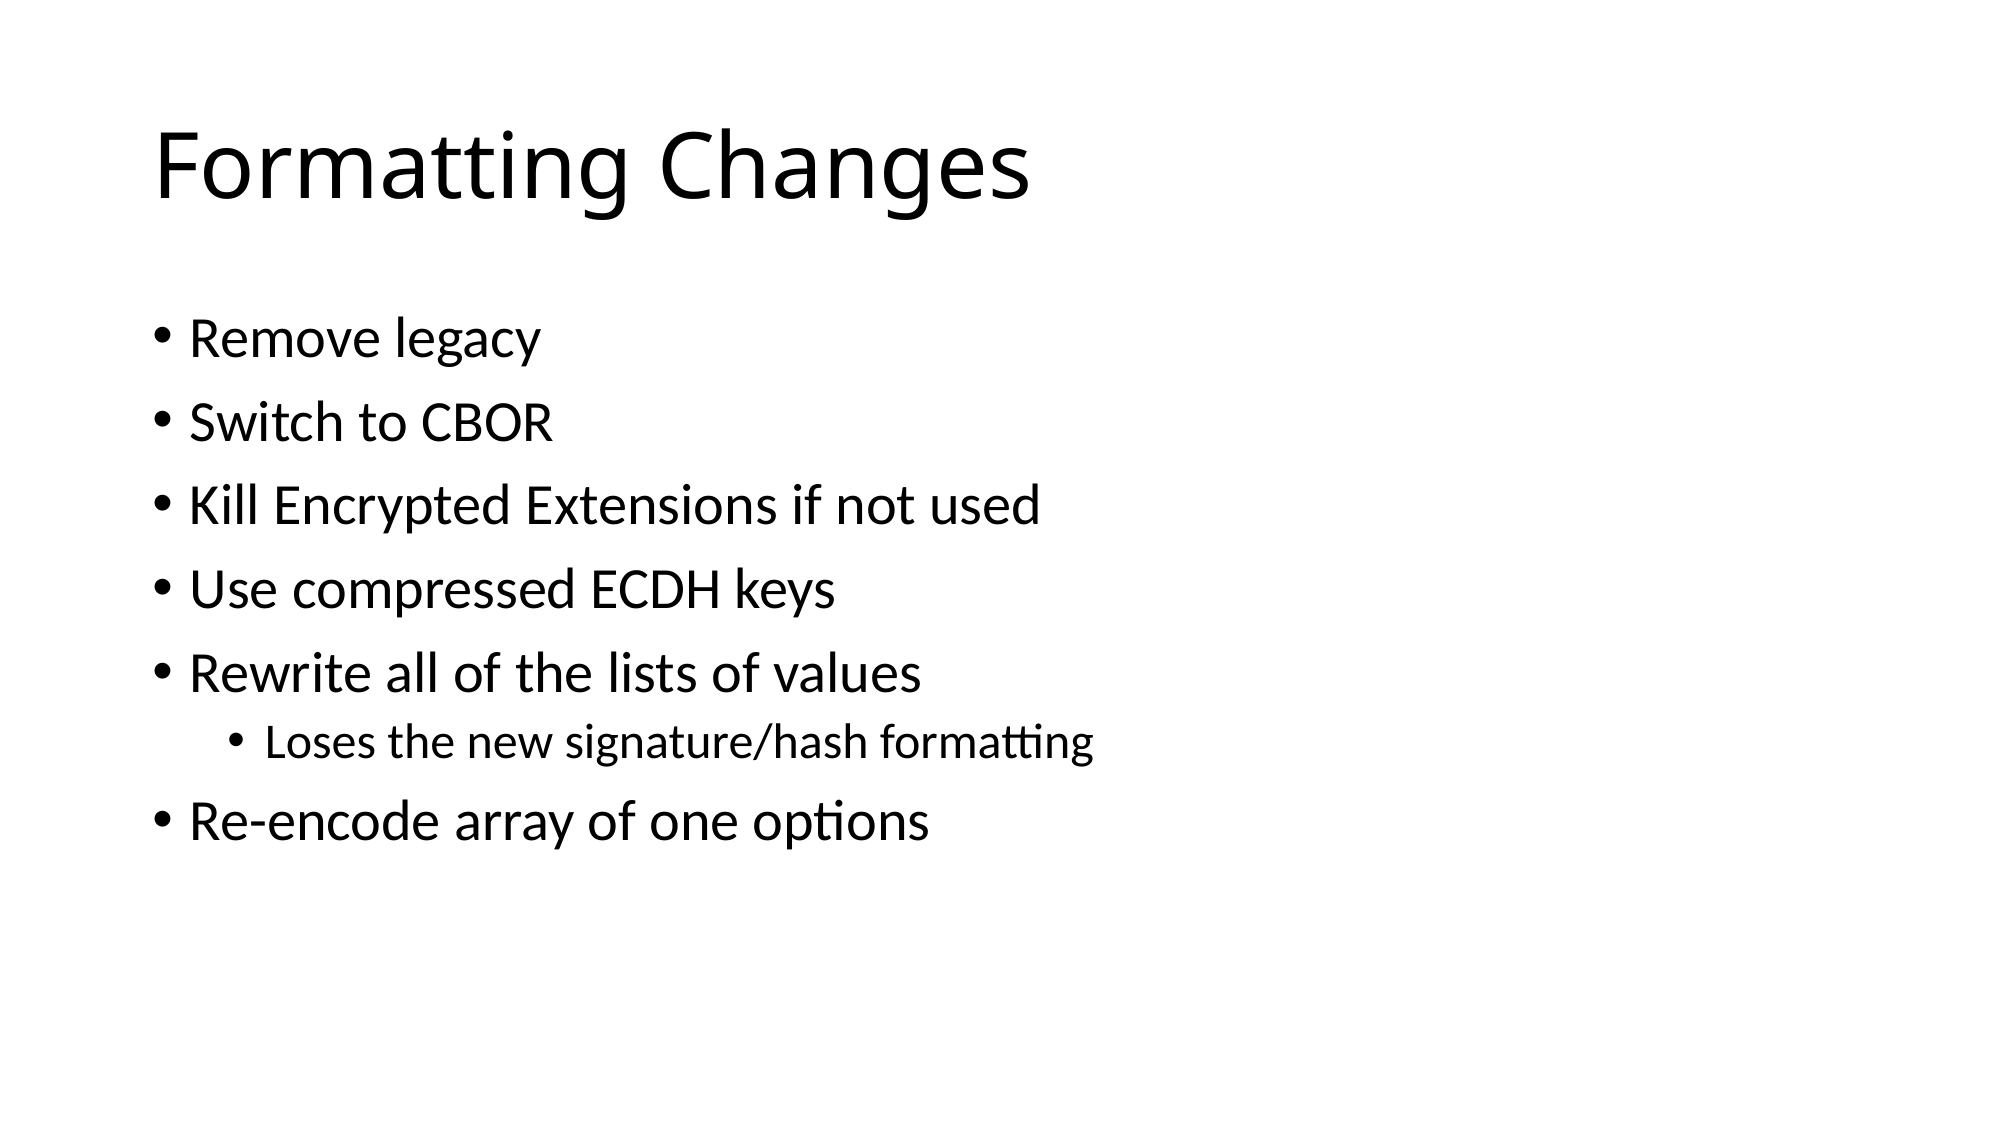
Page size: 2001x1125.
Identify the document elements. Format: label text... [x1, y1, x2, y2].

title Formatting Changes [137, 59, 1863, 278]
list Remove legacy Switch to CBOR Kill Encrypted Extensions if not used Use compressed ECDH keys Rewrite all of the lists of values Loses the new signature/hash formatting Re-encode array of one options [137, 299, 1863, 1014]
